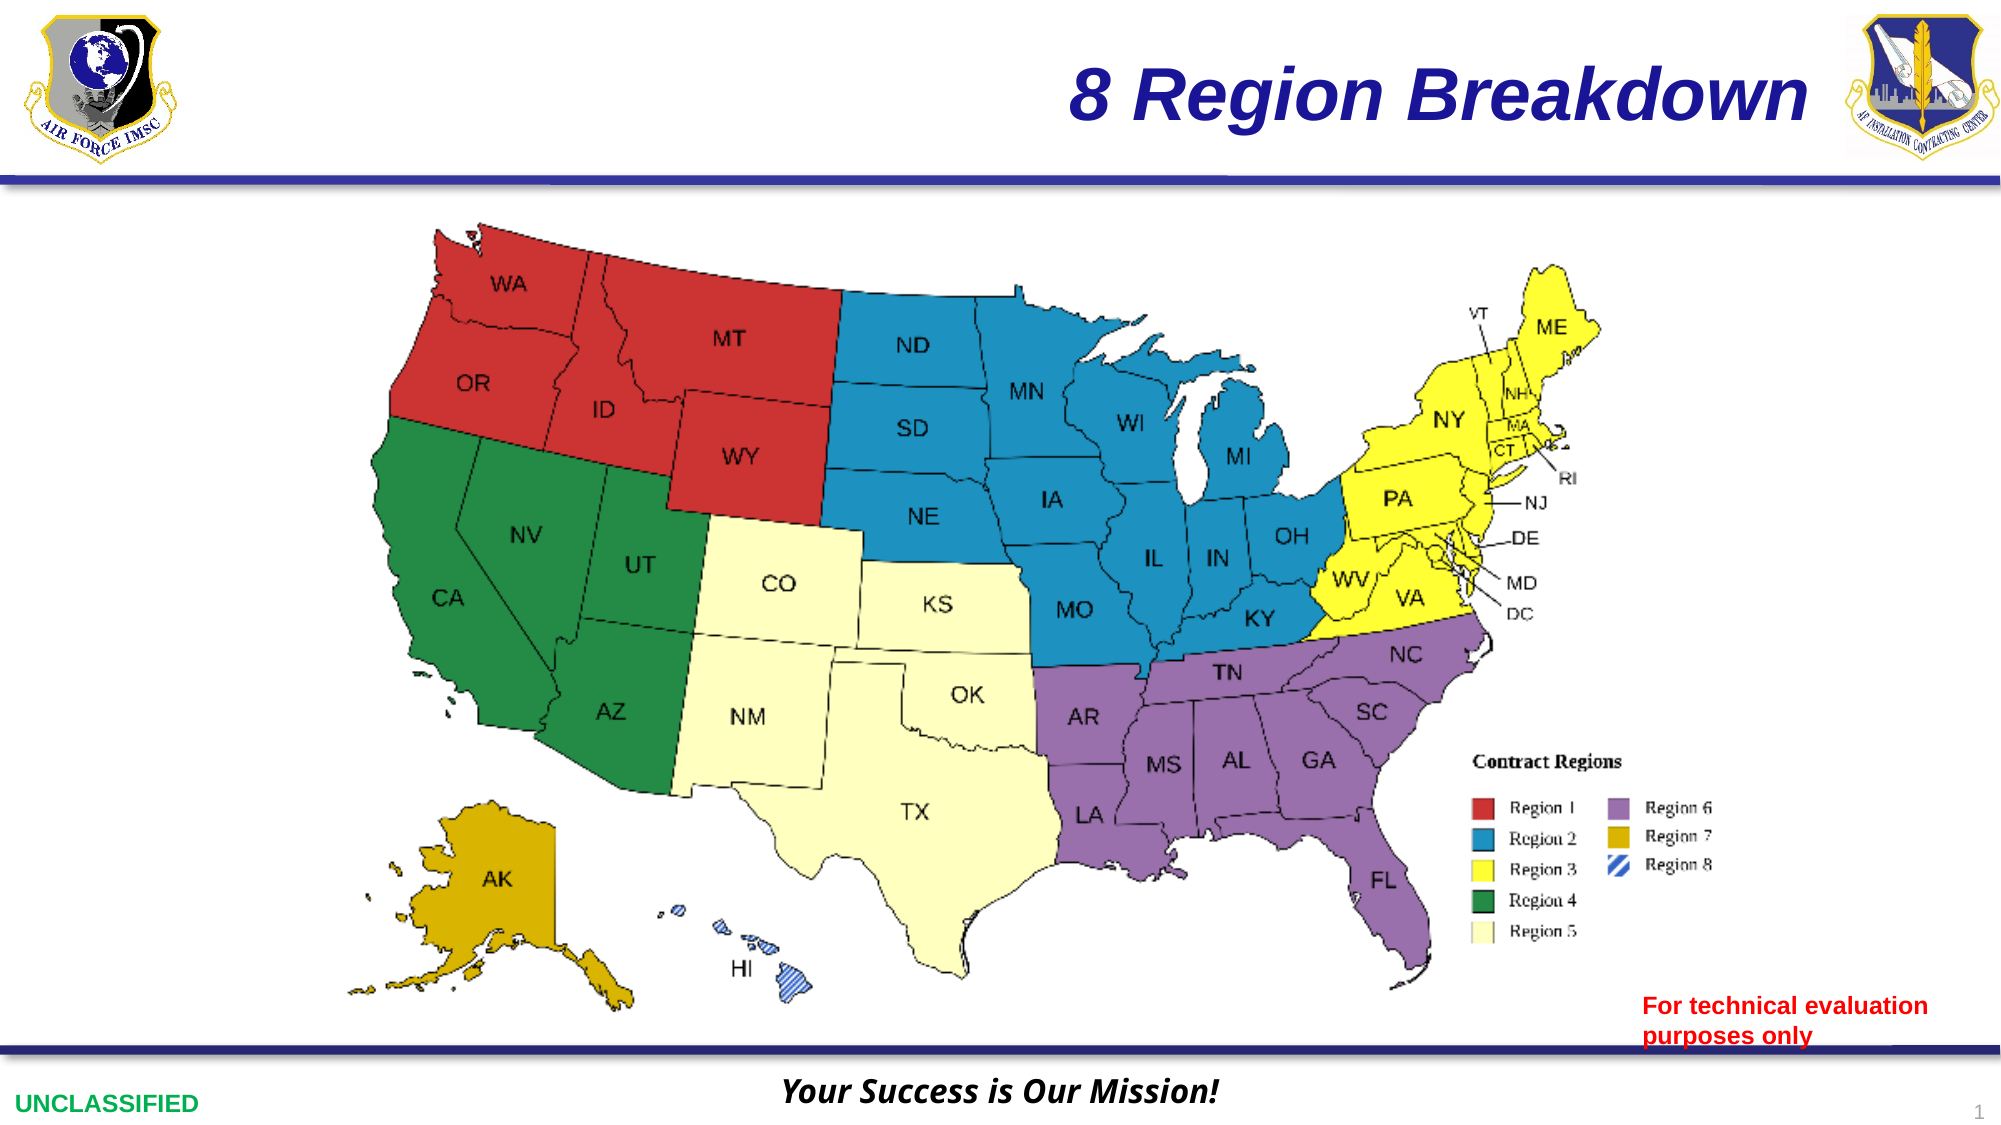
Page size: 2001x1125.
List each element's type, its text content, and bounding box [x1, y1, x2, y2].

picture [338, 207, 1738, 1033]
picture [24, 15, 177, 165]
picture [1845, 14, 2000, 161]
slide_number 1 [1880, 1096, 2000, 1125]
text_box For technical evaluation purposes only [1627, 982, 2000, 1058]
title 8 Region Breakdown [190, 14, 1827, 166]
